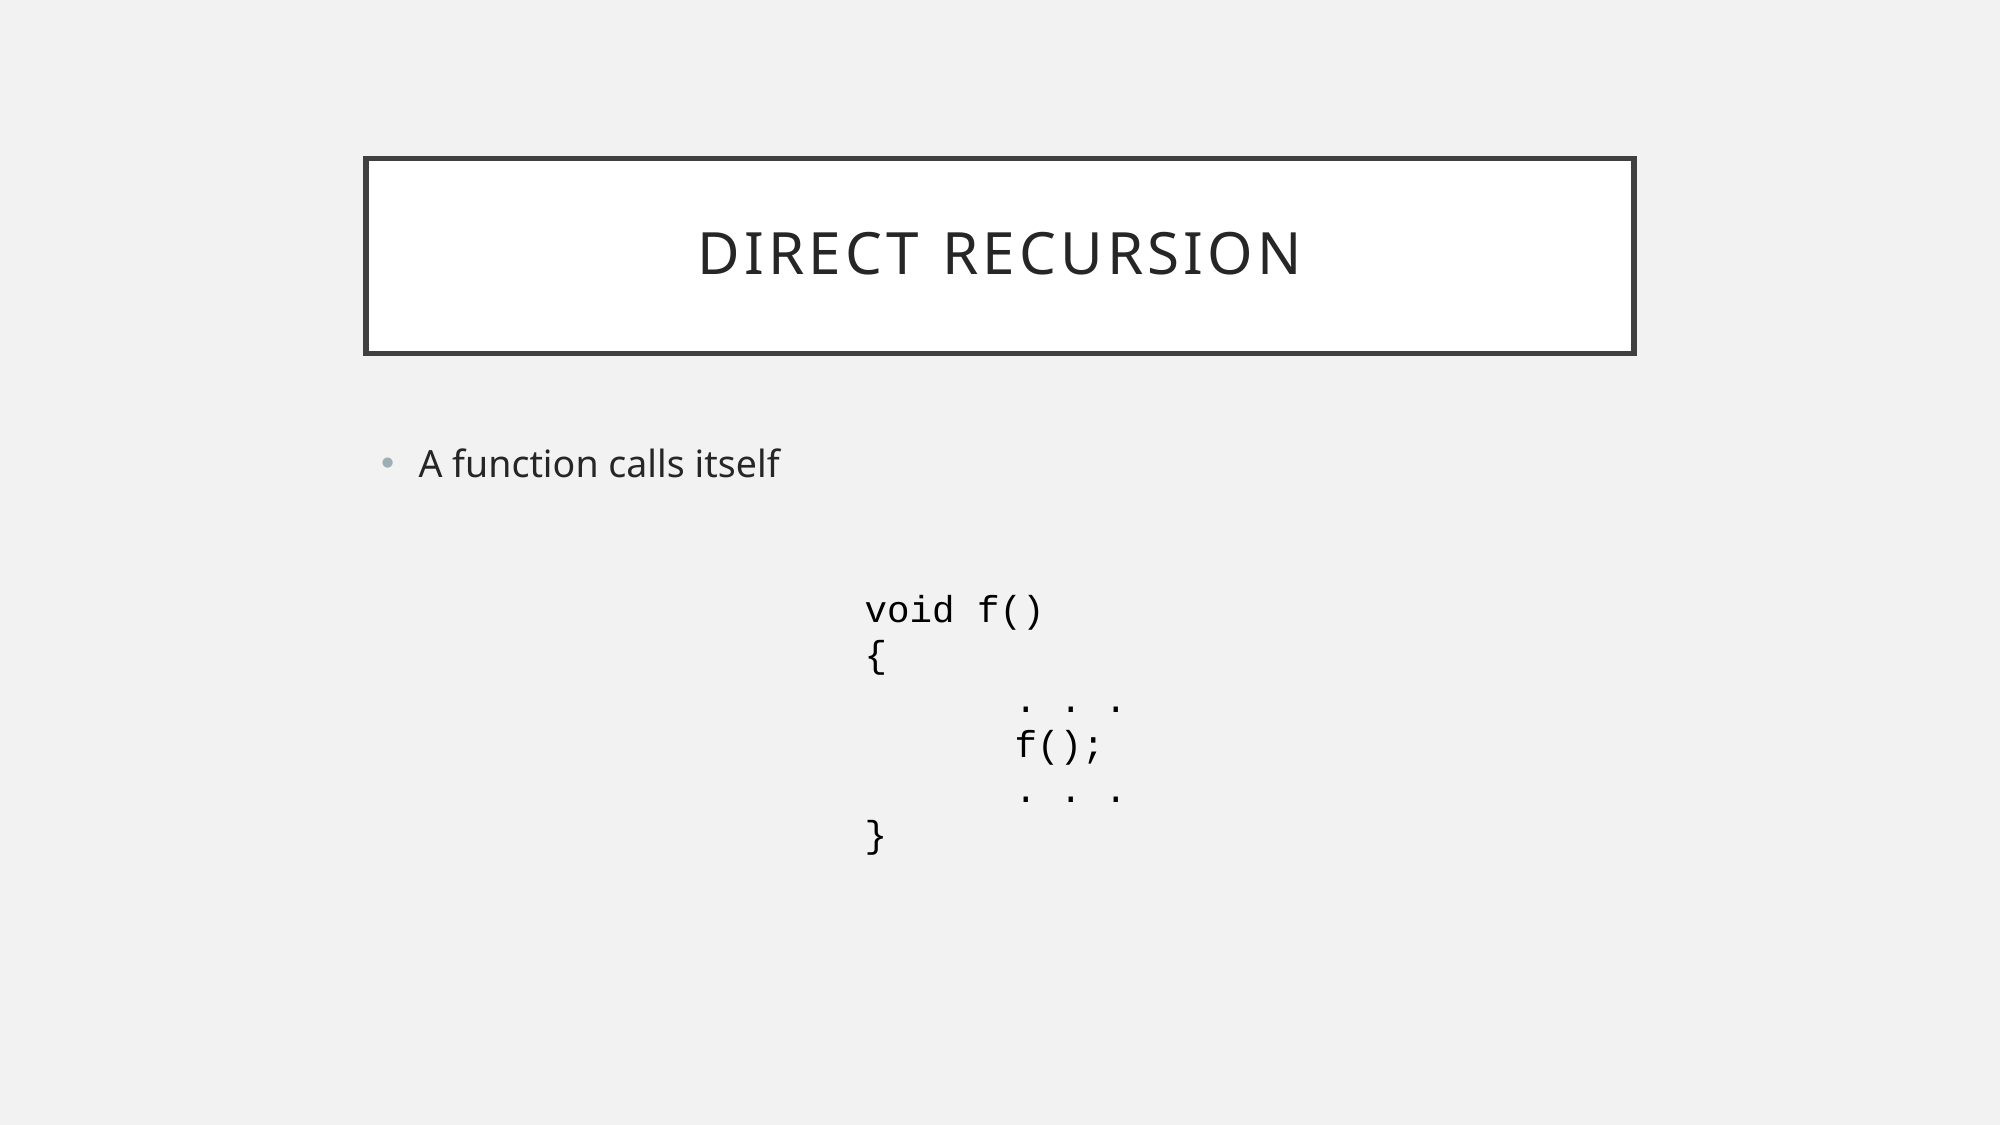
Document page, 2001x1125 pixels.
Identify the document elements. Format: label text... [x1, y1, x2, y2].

title Direct Recursion [363, 156, 1637, 356]
list A function calls itself [366, 432, 1634, 499]
text_box void f() { . . . f(); . . . } [849, 577, 1150, 863]
